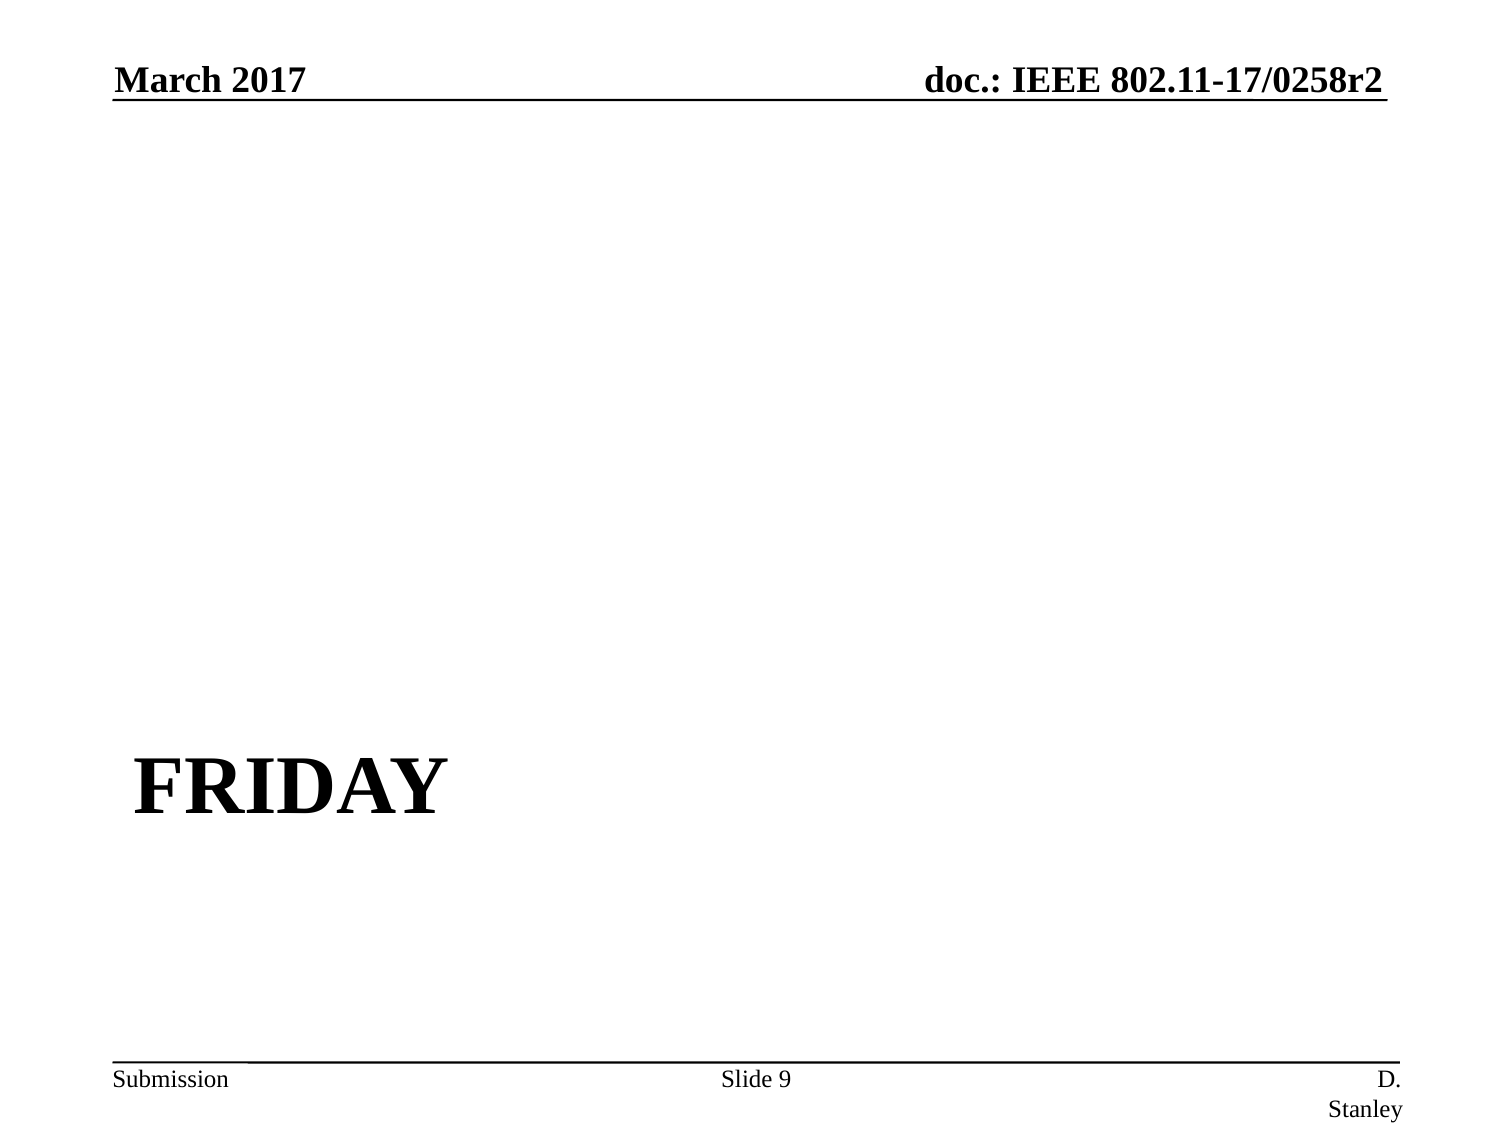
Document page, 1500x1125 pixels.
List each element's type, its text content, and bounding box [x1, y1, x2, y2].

slide_number Slide 9 [712, 1061, 800, 1093]
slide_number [114, 54, 374, 101]
title Friday [118, 722, 1394, 947]
footer D. Stanley, HP Enterprise [1324, 1061, 1402, 1093]
